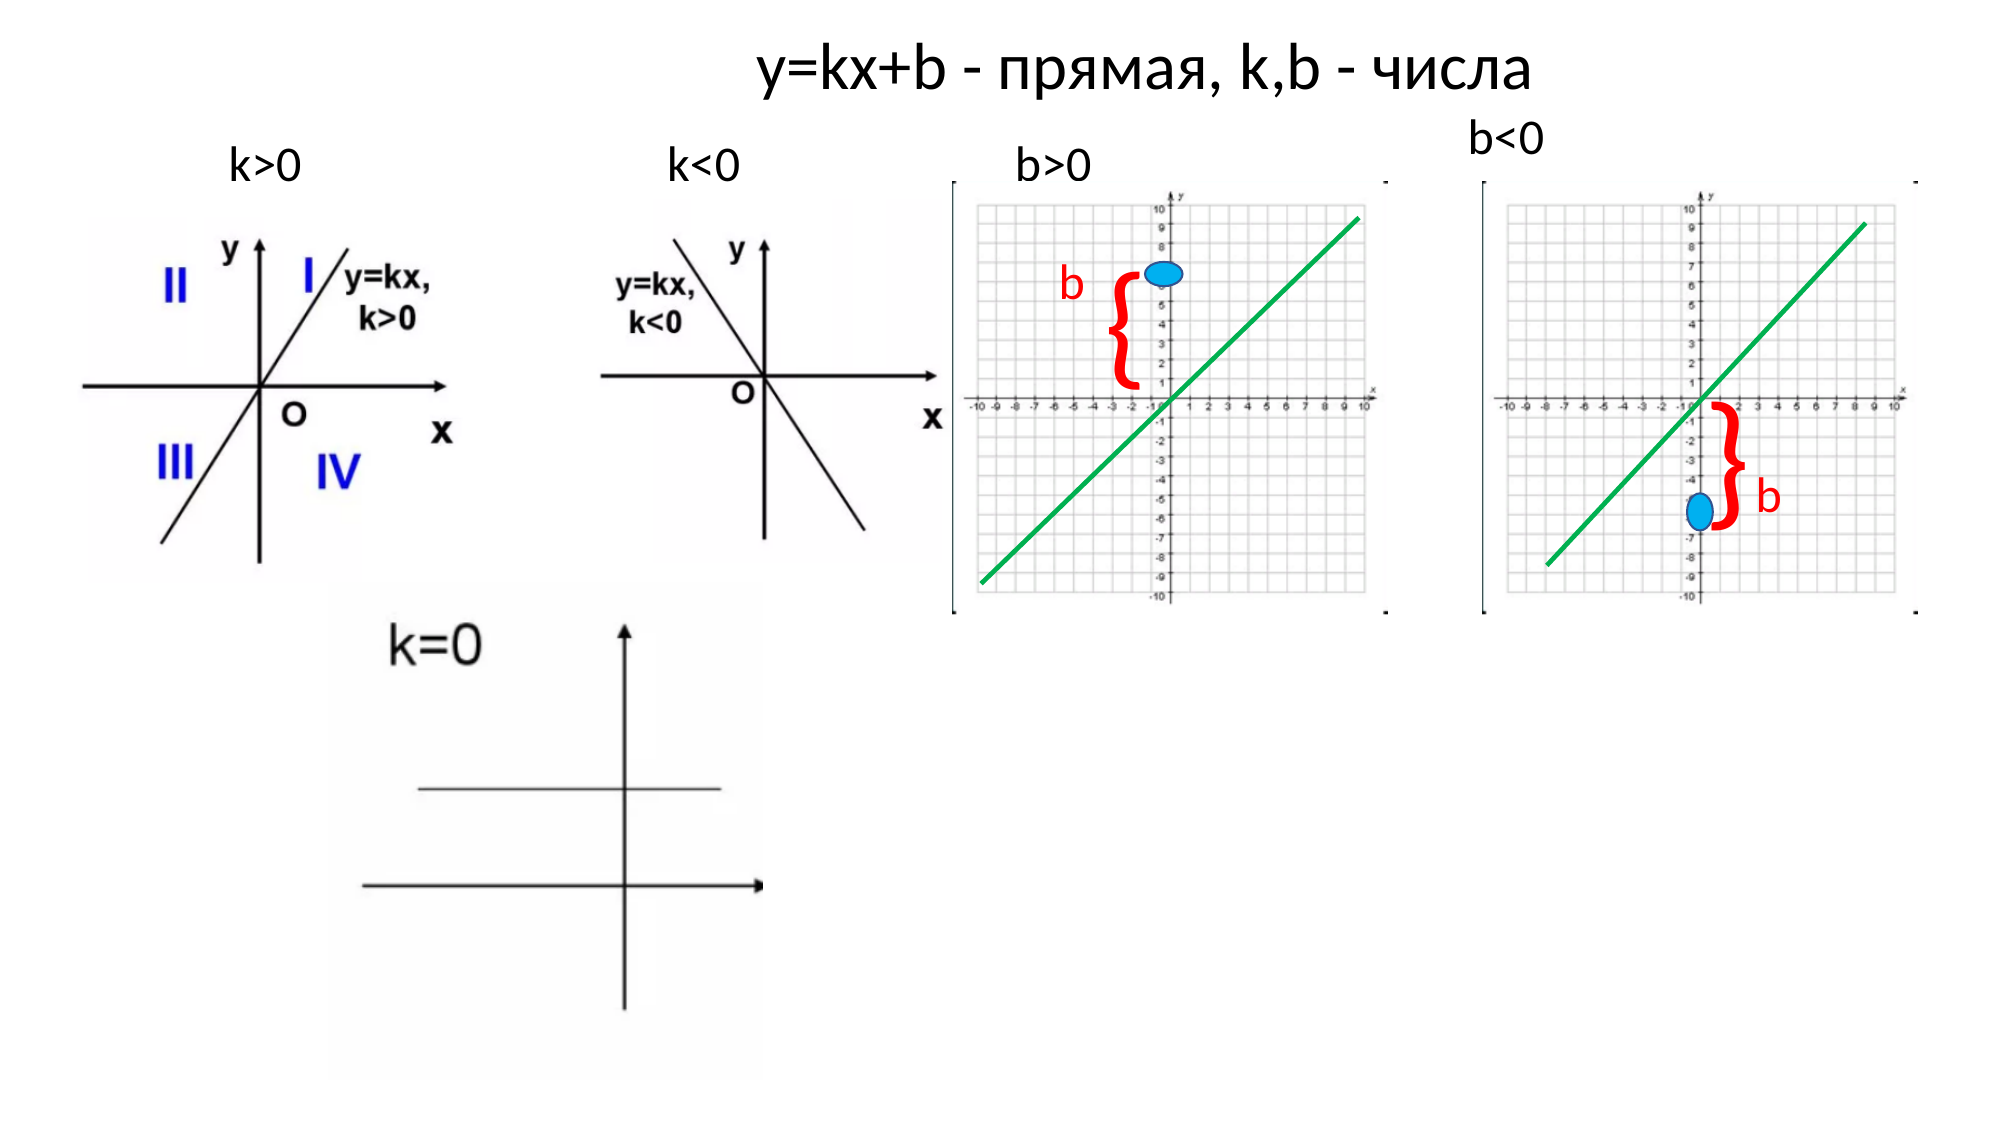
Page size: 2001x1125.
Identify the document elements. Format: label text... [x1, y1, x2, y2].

text_box b>0 [999, 124, 1452, 199]
text_box у=kx+b - прямая, k,b - числа [741, 15, 1549, 111]
picture [1482, 181, 1918, 619]
picture [575, 181, 1388, 619]
text_box b<0 [1452, 96, 2000, 217]
picture [73, 217, 764, 1080]
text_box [981, 217, 1360, 584]
text_box k<0 [652, 124, 763, 199]
text_box k>0 [213, 124, 359, 199]
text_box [1546, 222, 1866, 566]
